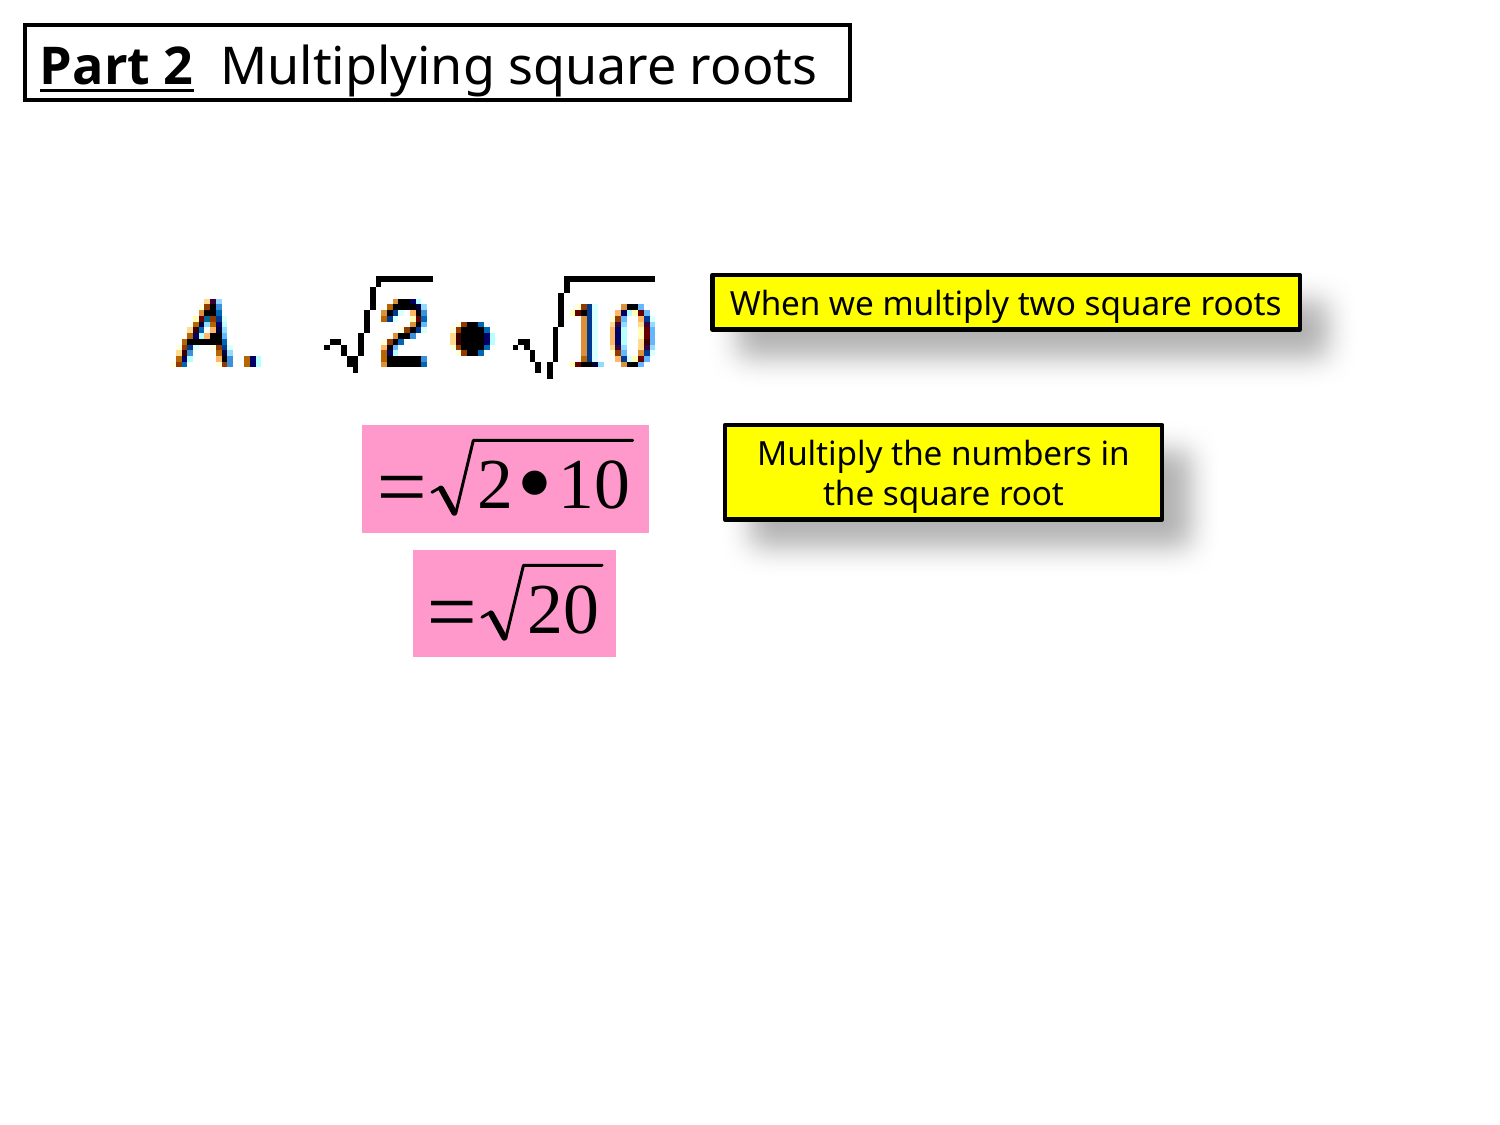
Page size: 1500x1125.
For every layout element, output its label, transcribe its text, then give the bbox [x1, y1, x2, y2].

text_box Multiply the numbers in the square root [724, 424, 1163, 520]
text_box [362, 424, 650, 533]
picture [124, 162, 787, 488]
text_box When we multiply two square roots [791, 274, 1300, 330]
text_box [412, 549, 616, 658]
text_box Part 2 Multiplying square roots [24, 24, 850, 100]
